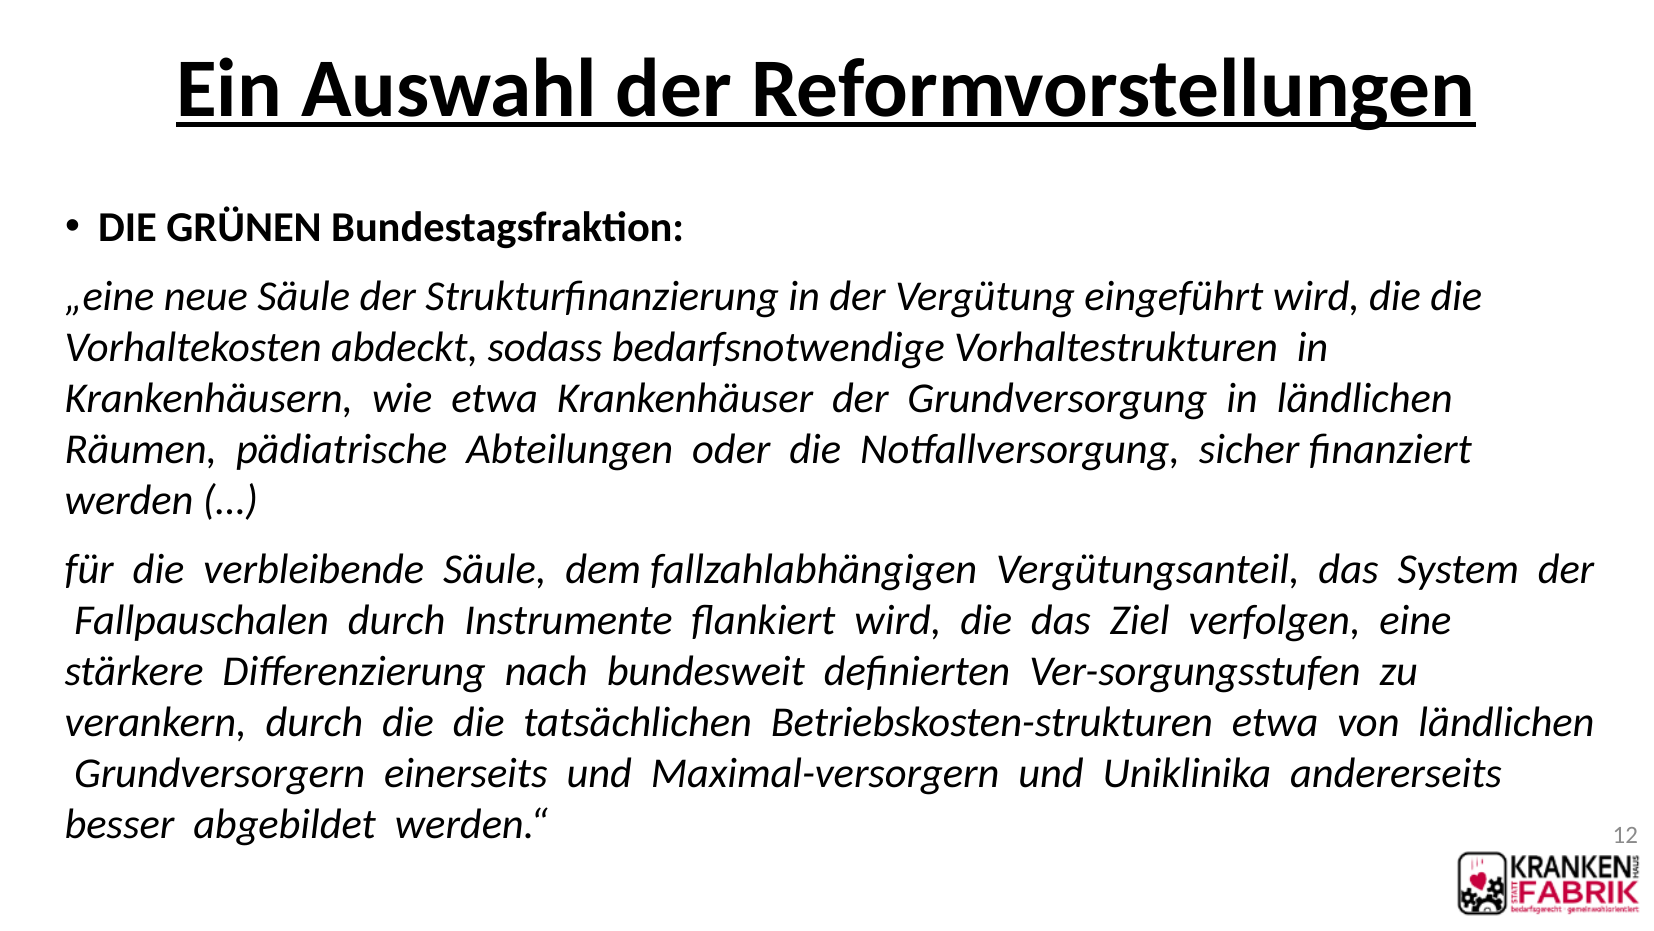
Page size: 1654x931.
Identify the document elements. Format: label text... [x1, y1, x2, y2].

text_box 12 [1281, 809, 1653, 859]
picture [1443, 837, 1654, 930]
text_box DIE GRÜNEN Bundestagsfraktion: „eine neue Säule der Strukturfinanzierung in der Vergütung eingeführt wird, die die Vorhaltekosten abdeckt, sodass bedarfsnotwendige Vorhaltestrukturen in Krankenhäusern, wie etwa Krankenhäuser der Grundversorgung in ländlichen Räumen, pädiatrische Abteilungen oder die Notfallversorgung, sicher finanziert werden (…) für die verbleibende Säule, dem fallzahlabhängigen Vergütungsanteil, das System der Fallpauschalen durch Instrumente flankiert wird, die das Ziel verfolgen, eine stärkere Differenzierung nach bundesweit definierten Ver-sorgungsstufen zu verankern, durch die die tatsächlichen Betriebskosten-strukturen etwa von ländlichen Grundversorgern einerseits und Maximal-versorgern und Uniklinika andererseits besser abgebildet werden.“ [49, 191, 1619, 859]
text_box Ein Auswahl der Reformvorstellungen [113, 0, 1540, 180]
